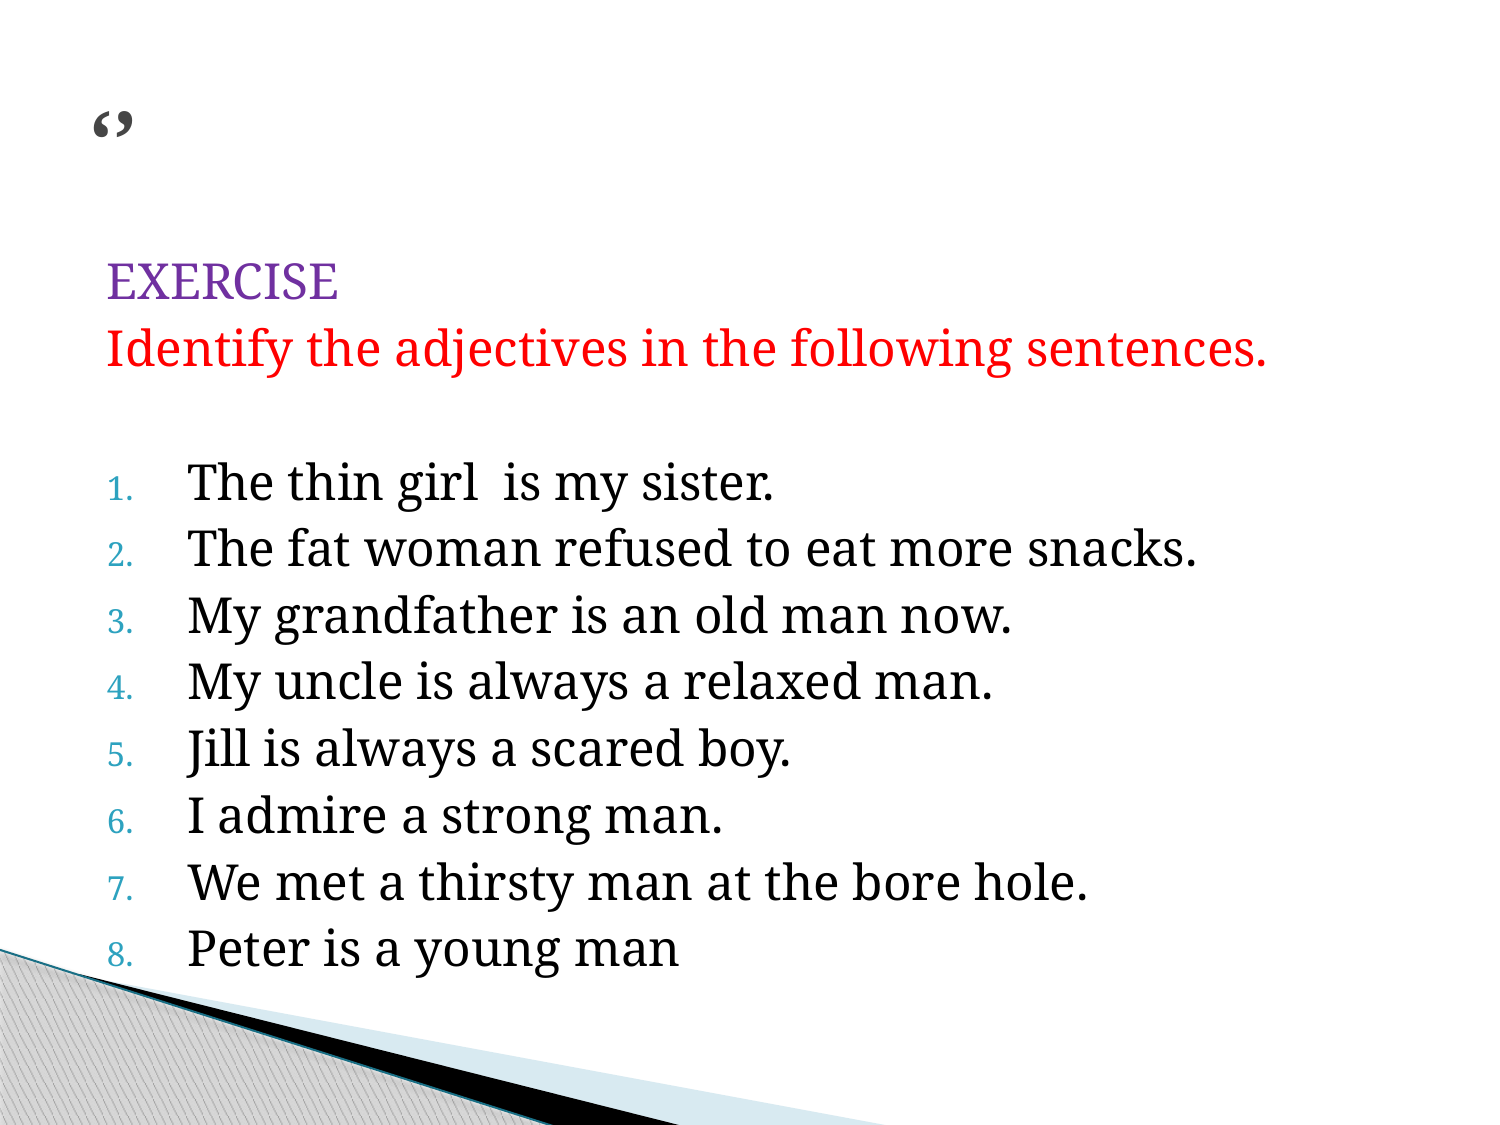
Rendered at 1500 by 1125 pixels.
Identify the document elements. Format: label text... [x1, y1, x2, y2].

title ‘’ [75, 45, 1425, 233]
list EXERCISE Identify the adjectives in the following sentences. The thin girl is my sister. The fat woman refused to eat more snacks. My grandfather is an old man now. My uncle is always a relaxed man. Jill is always a scared boy. I admire a strong man. We met a thirsty man at the bore hole. Peter is a young man [75, 243, 1425, 986]
